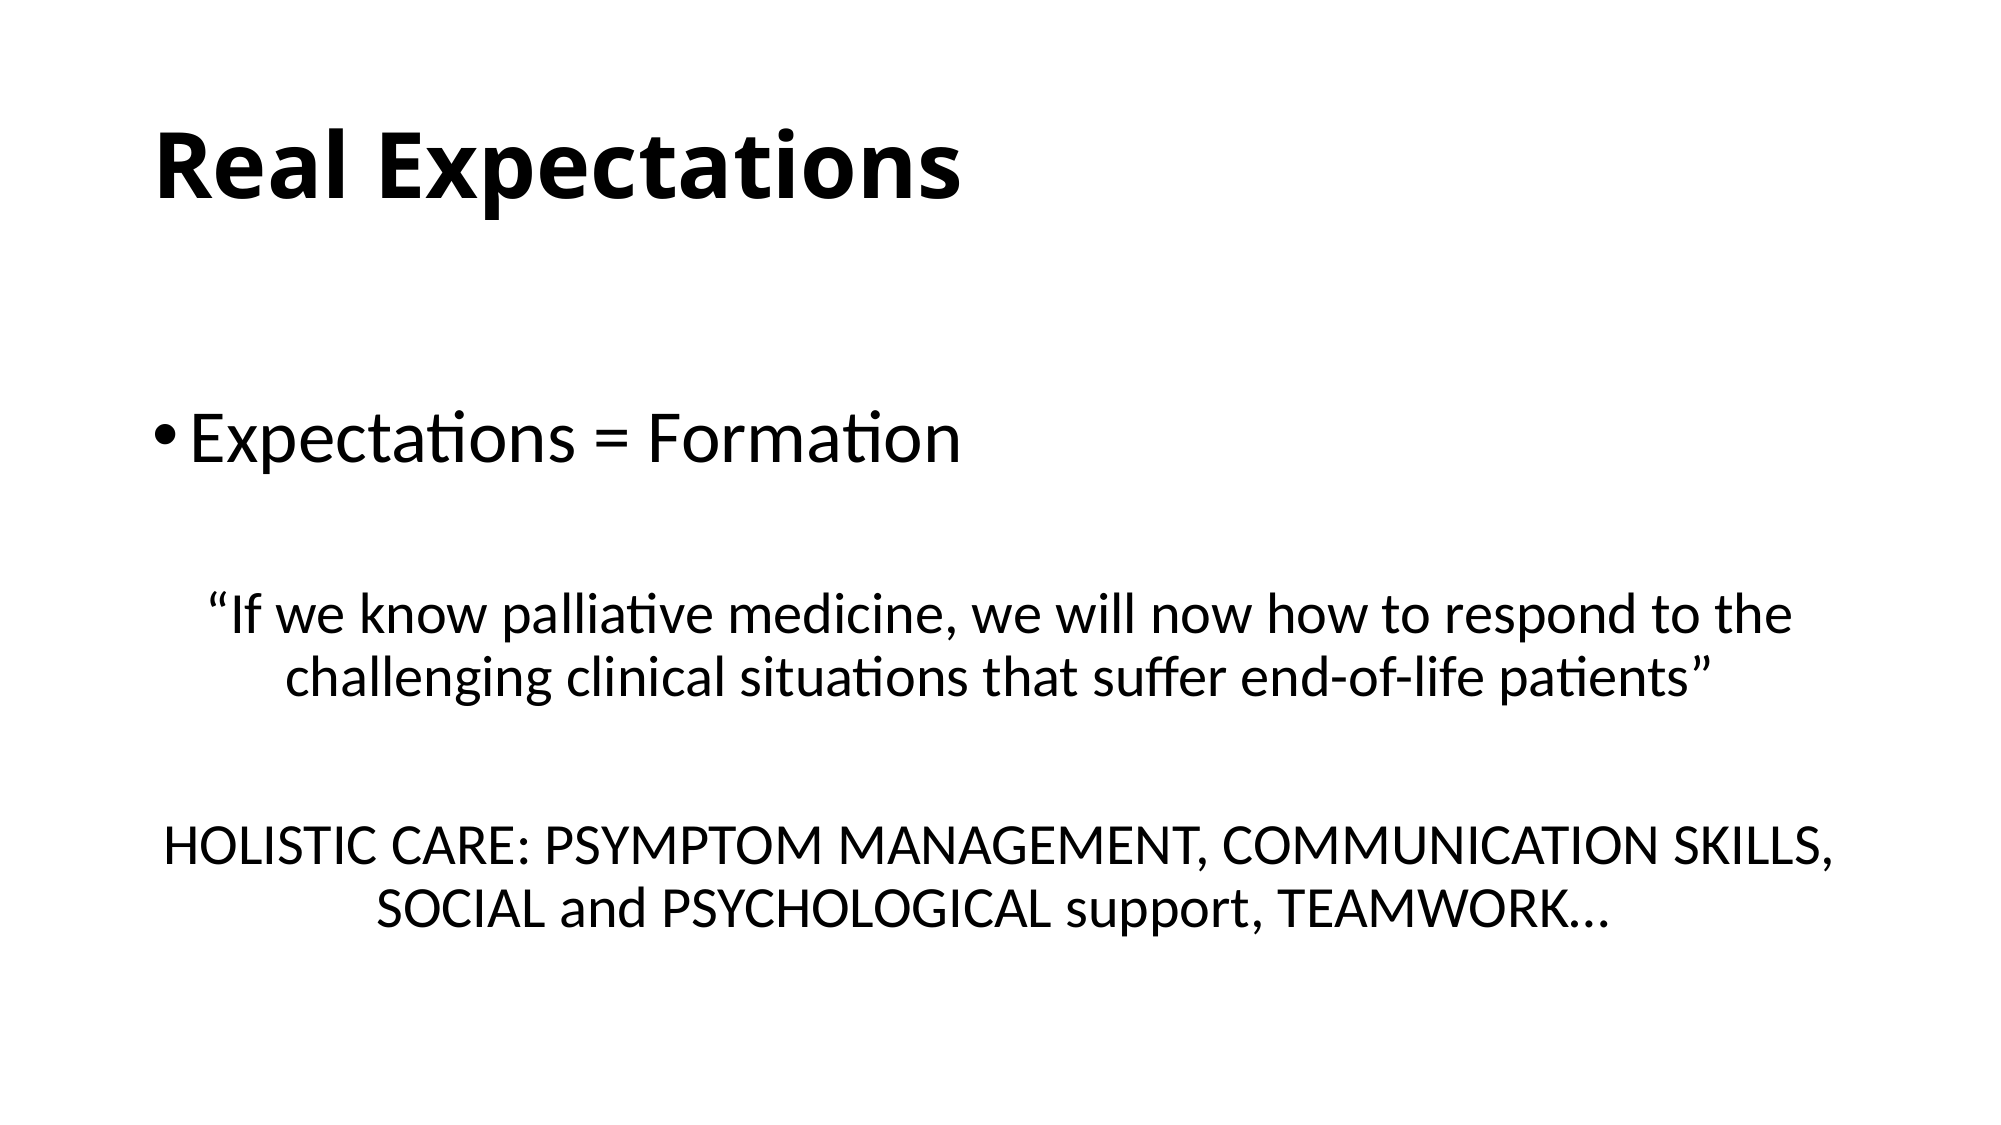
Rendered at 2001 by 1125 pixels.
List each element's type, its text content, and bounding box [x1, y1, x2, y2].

list Expectations = Formation “If we know palliative medicine, we will now how to respond to the challenging clinical situations that suffer end-of-life patients” HOLISTIC CARE: PSYMPTOM MANAGEMENT, COMMUNICATION SKILLS, SOCIAL and PSYCHOLOGICAL support, TEAMWORK… [137, 299, 1863, 1014]
title Real Expectations [137, 59, 1863, 278]
